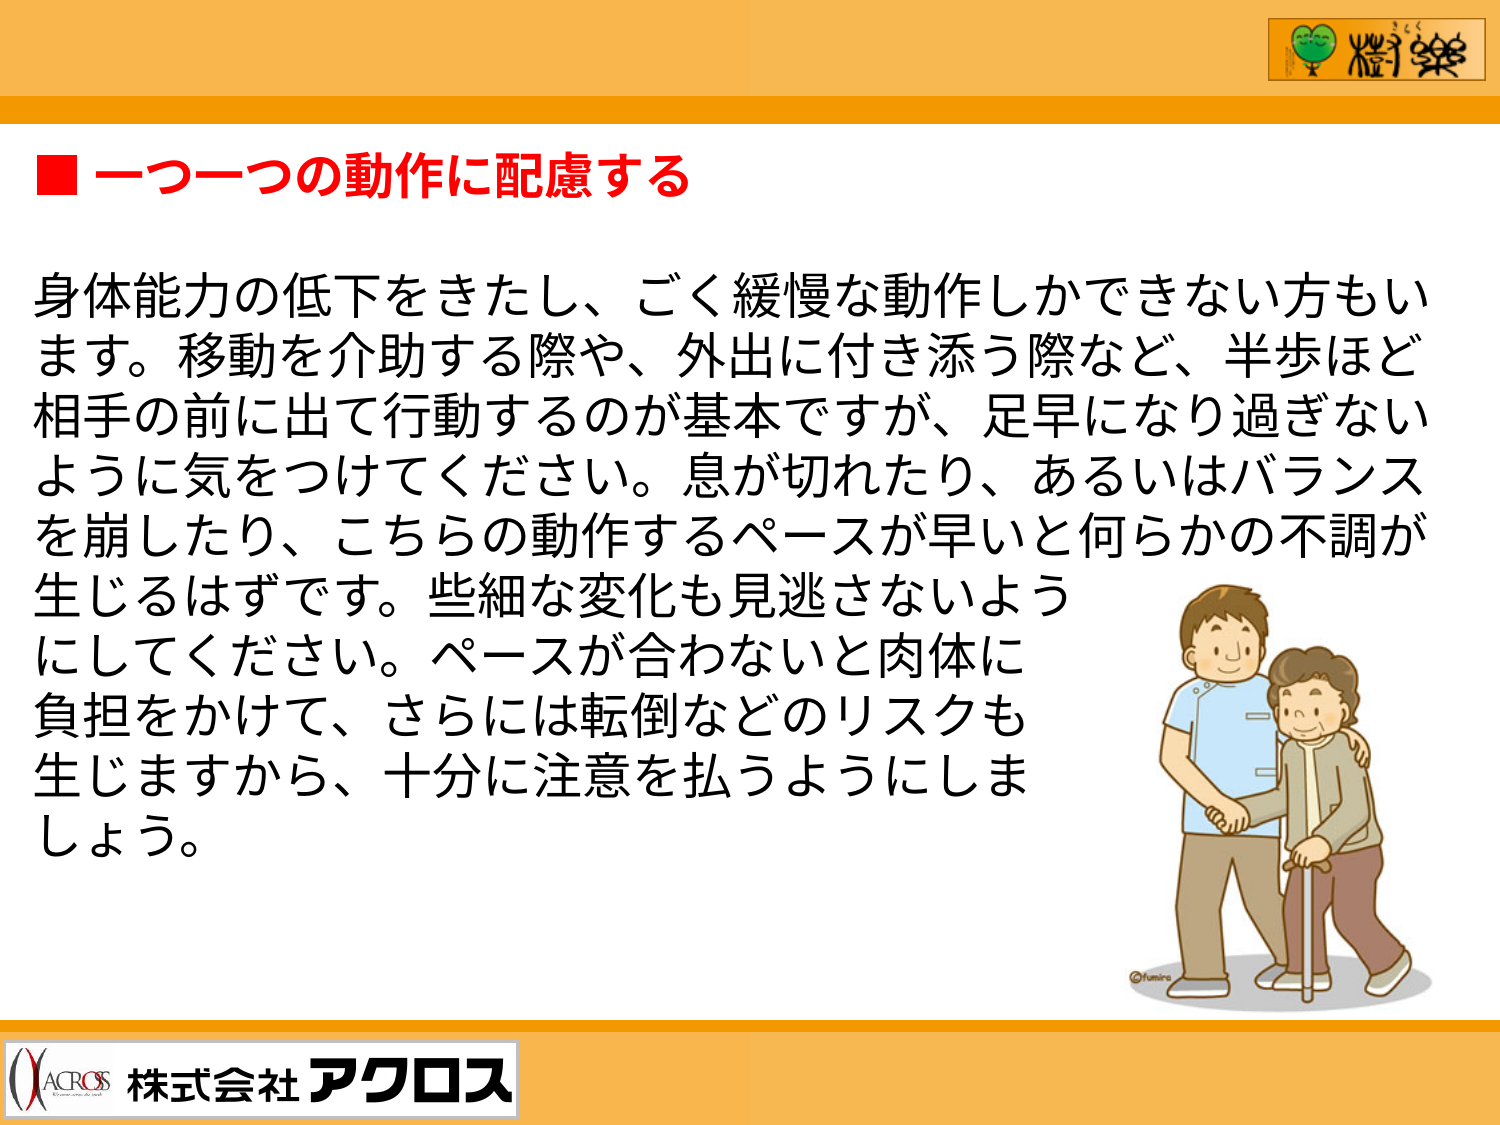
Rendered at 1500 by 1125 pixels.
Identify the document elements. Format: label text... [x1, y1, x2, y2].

picture [0, 0, 1500, 124]
picture [1070, 574, 1471, 1014]
text_box ■一つ一つの動作に配慮する 身体能力の低下をきたし、ごく緩慢な動作しかできない方もいます。移動を介助する際や、外出に付き添う際など、半歩ほど相手の前に出て行動するのが基本ですが、足早になり過ぎないように気をつけてください。息が切れたり、あるいはバランスを崩したり、こちらの動作するペースが早いと何らかの不調が生じるはずです。些細な変化も見逃さないよう にしてください。ペースが合わないと肉体に 負担をかけて、さらには転倒などのリスクも 生じますから、十分に注意を払うようにしま しょう。 [17, 137, 1459, 872]
picture [0, 1020, 1500, 1125]
